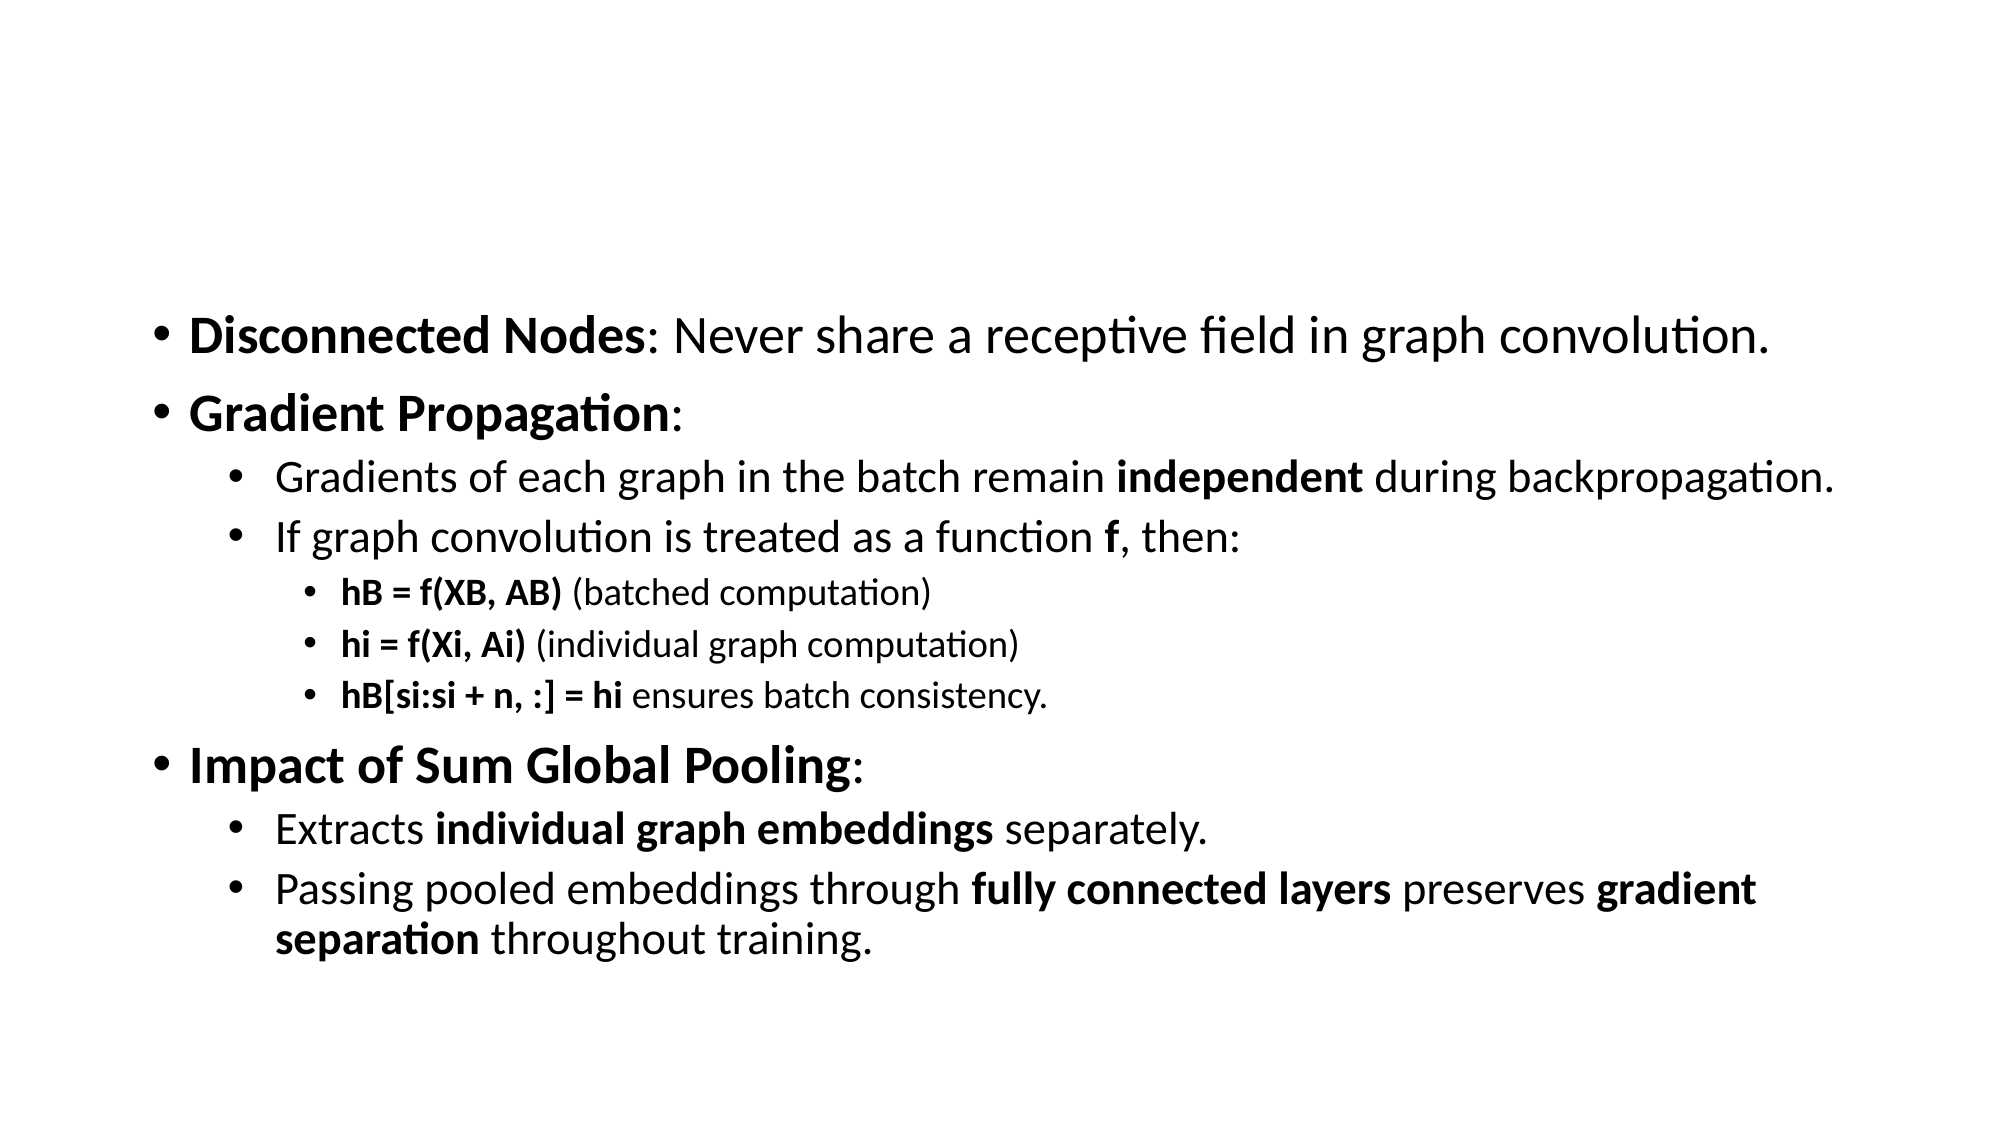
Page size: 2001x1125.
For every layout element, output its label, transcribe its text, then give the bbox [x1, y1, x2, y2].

list Disconnected Nodes: Never share a receptive field in graph convolution. Gradient Propagation: Gradients of each graph in the batch remain independent during backpropagation. If graph convolution is treated as a function f, then: hB = f(XB, AB) (batched computation) hi = f(Xi, Ai) (individual graph computation) hB[si:si + n, :] = hi ensures batch consistency. Impact of Sum Global Pooling: Extracts individual graph embeddings separately. Passing pooled embeddings through fully connected layers preserves gradient separation throughout training. [137, 299, 1863, 1014]
